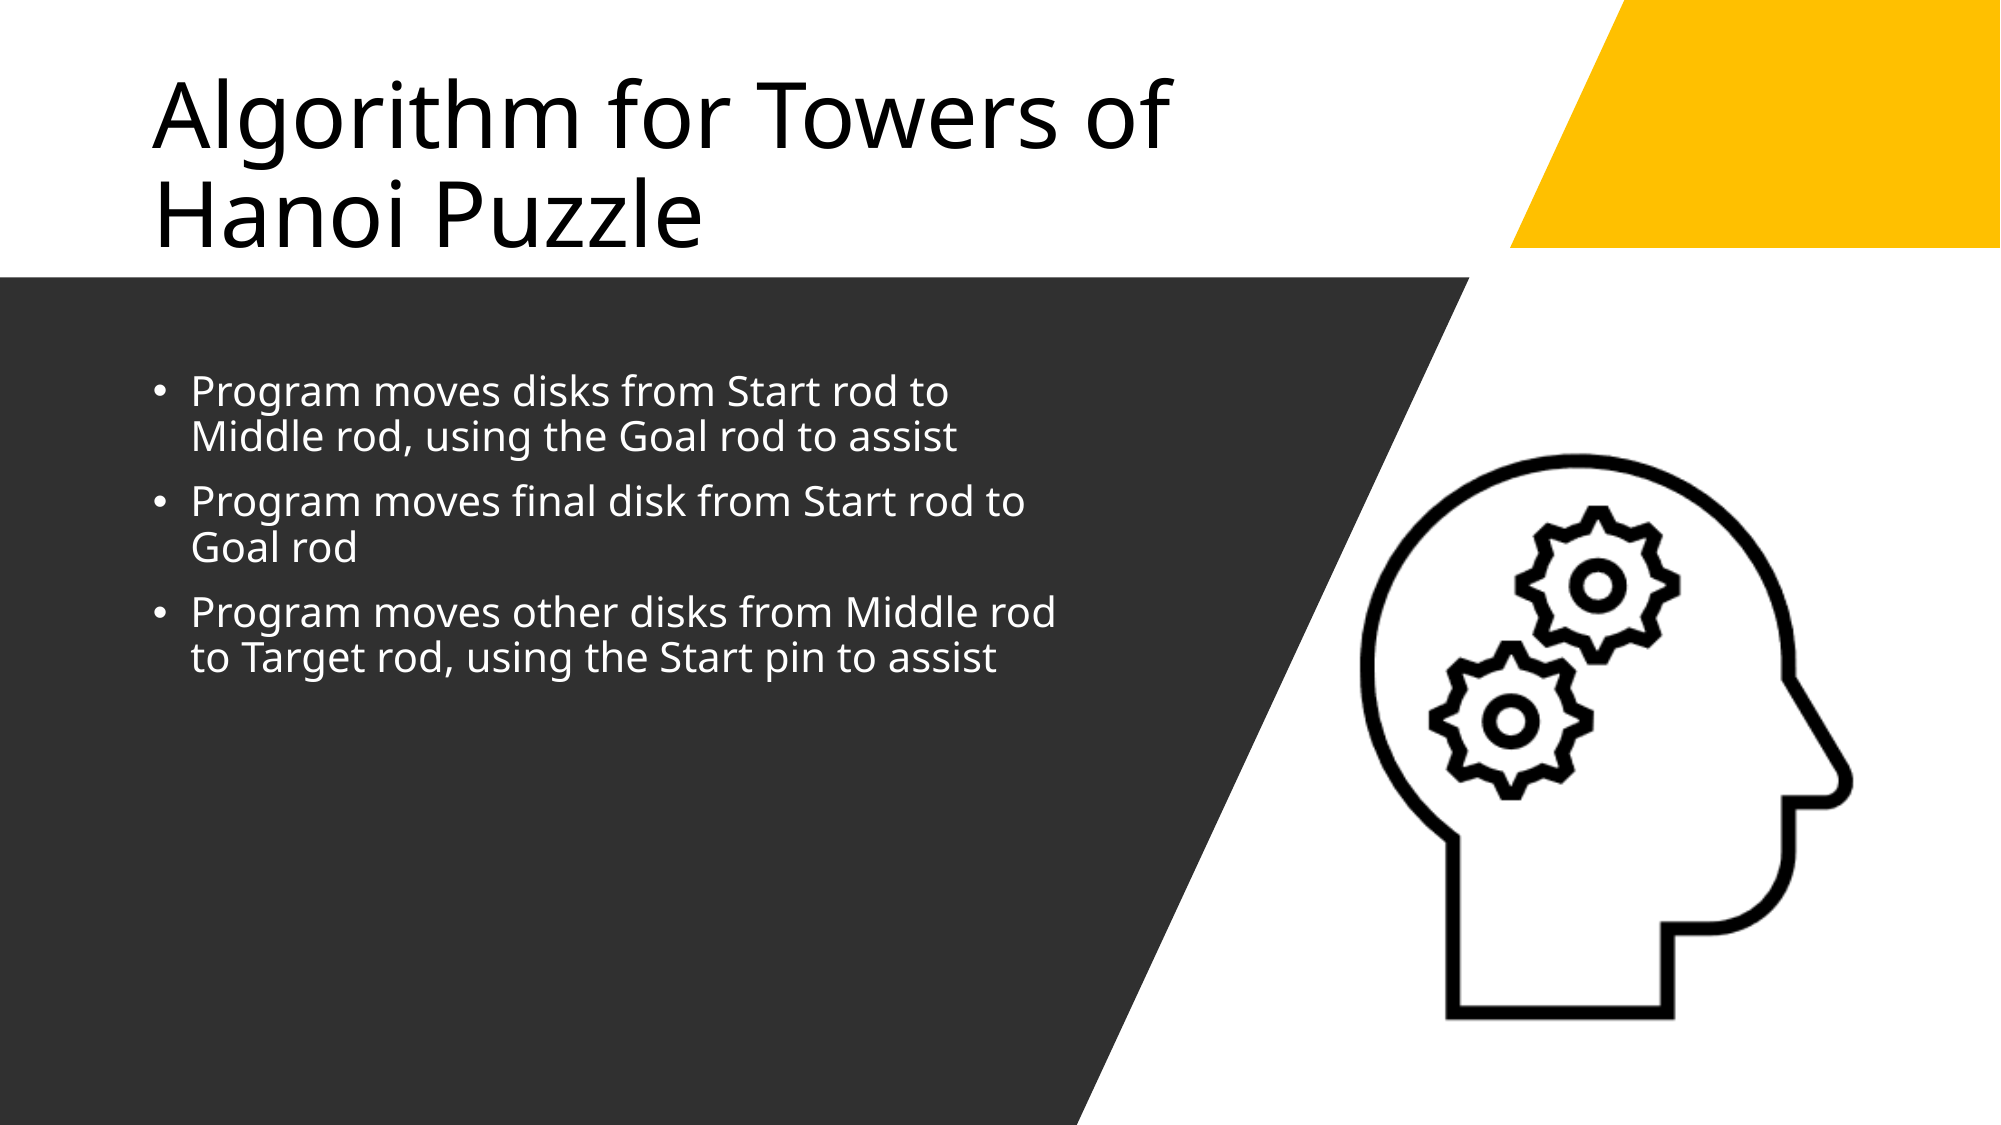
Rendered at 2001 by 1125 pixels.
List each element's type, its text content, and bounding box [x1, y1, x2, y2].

picture [1259, 415, 1955, 1088]
title Algorithm for Towers of Hanoi Puzzle [138, 60, 1413, 278]
text_box [0, 276, 1472, 1125]
text_box [1508, 0, 2000, 249]
text_box [0, 0, 2000, 1125]
list Program moves disks from Start rod to Middle rod, using the Goal rod to assist Program moves final disk from Start rod to Goal rod Program moves other disks from Middle rod to Target rod, using the Start pin to assist [138, 362, 1104, 1021]
